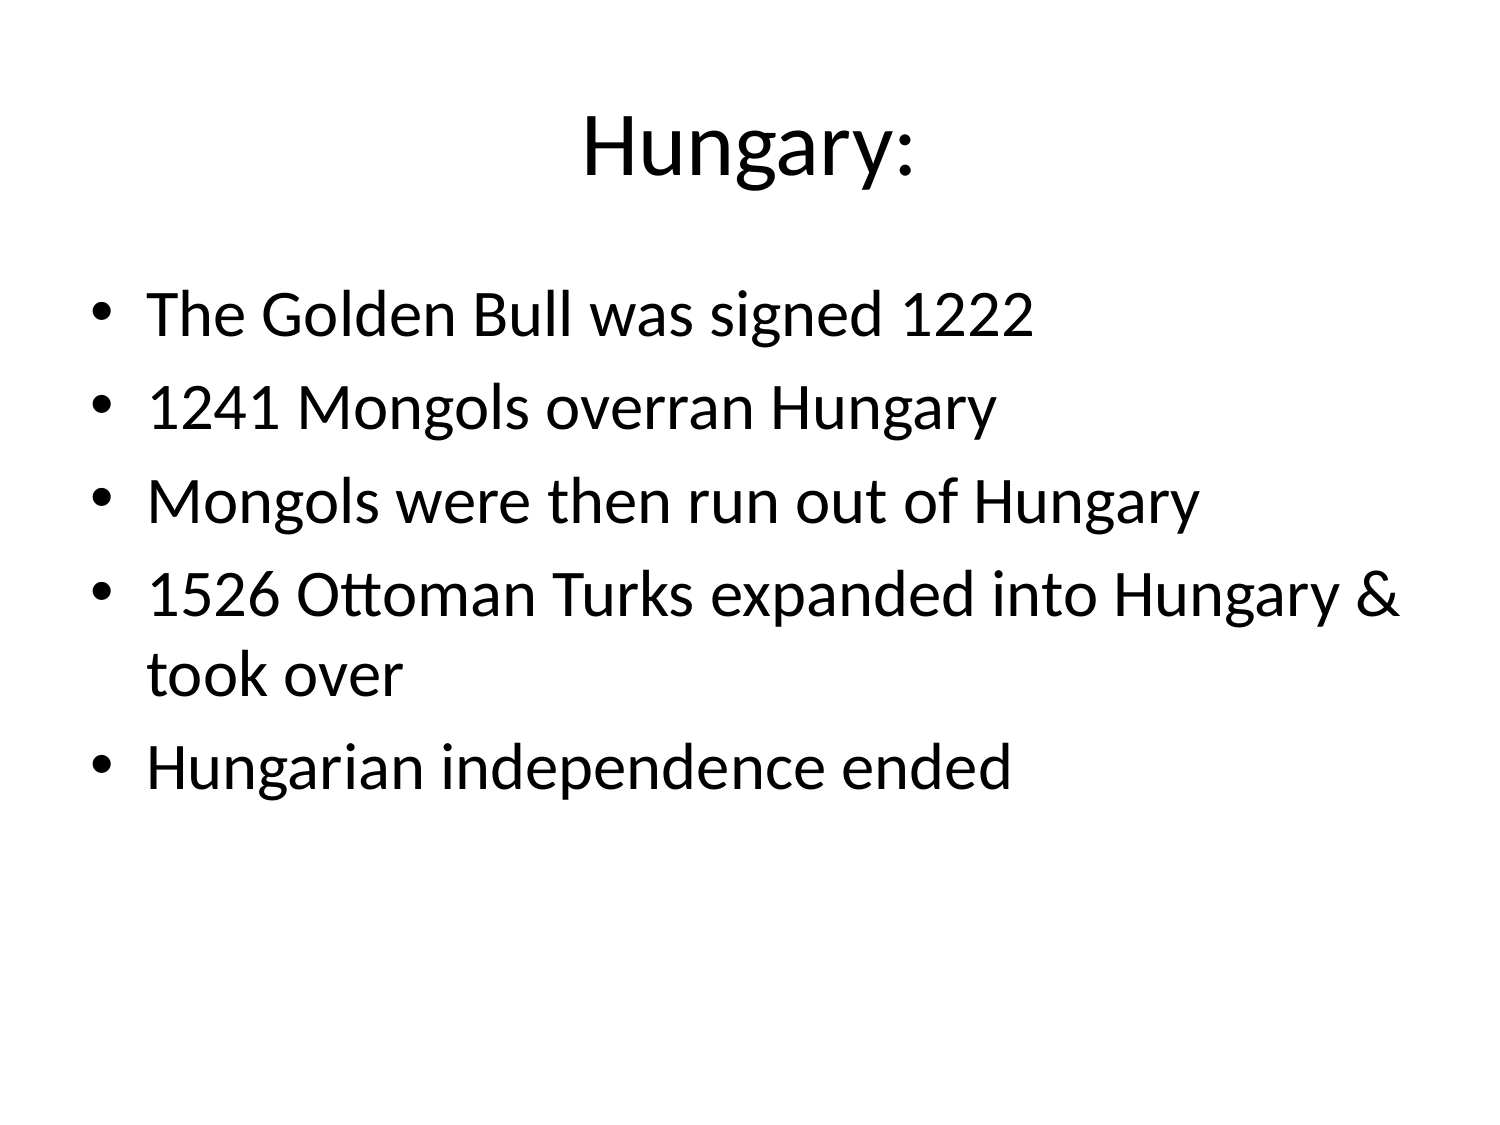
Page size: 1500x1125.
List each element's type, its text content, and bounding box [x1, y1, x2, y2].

list The Golden Bull was signed 1222 1241 Mongols overran Hungary Mongols were then run out of Hungary 1526 Ottoman Turks expanded into Hungary & took over Hungarian independence ended [75, 262, 1425, 1005]
title Hungary: [75, 45, 1425, 233]
